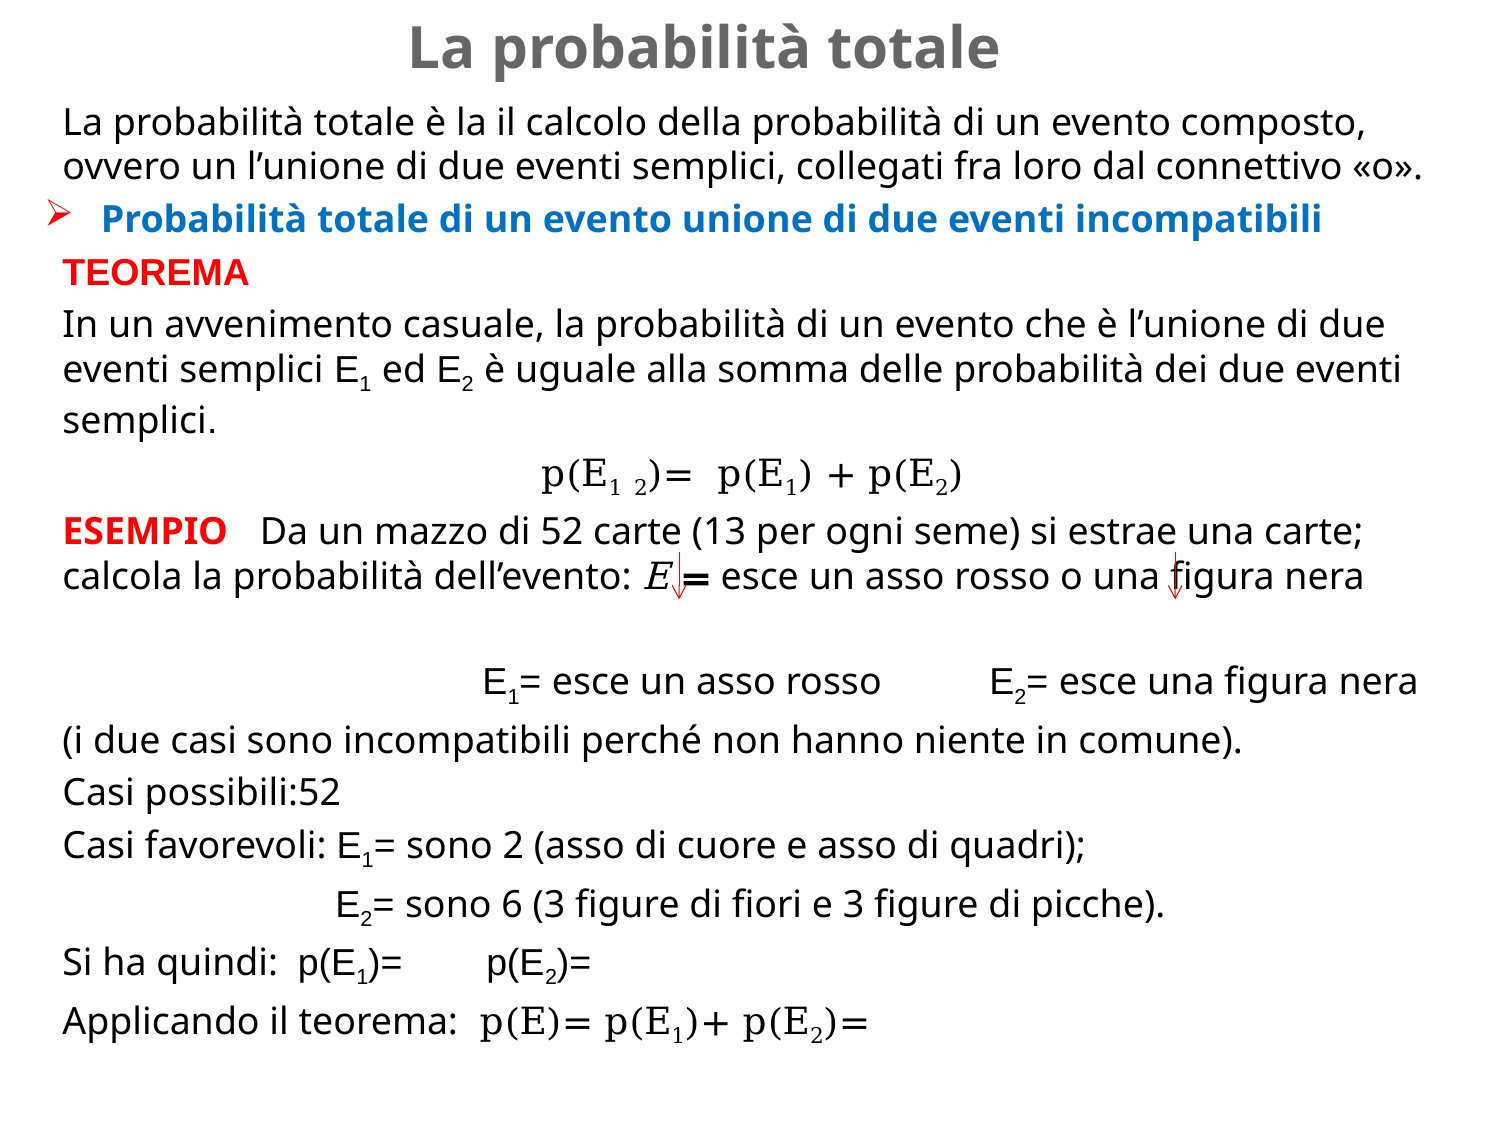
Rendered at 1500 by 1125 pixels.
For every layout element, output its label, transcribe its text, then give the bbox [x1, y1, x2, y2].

title La probabilità totale [29, 0, 1380, 90]
